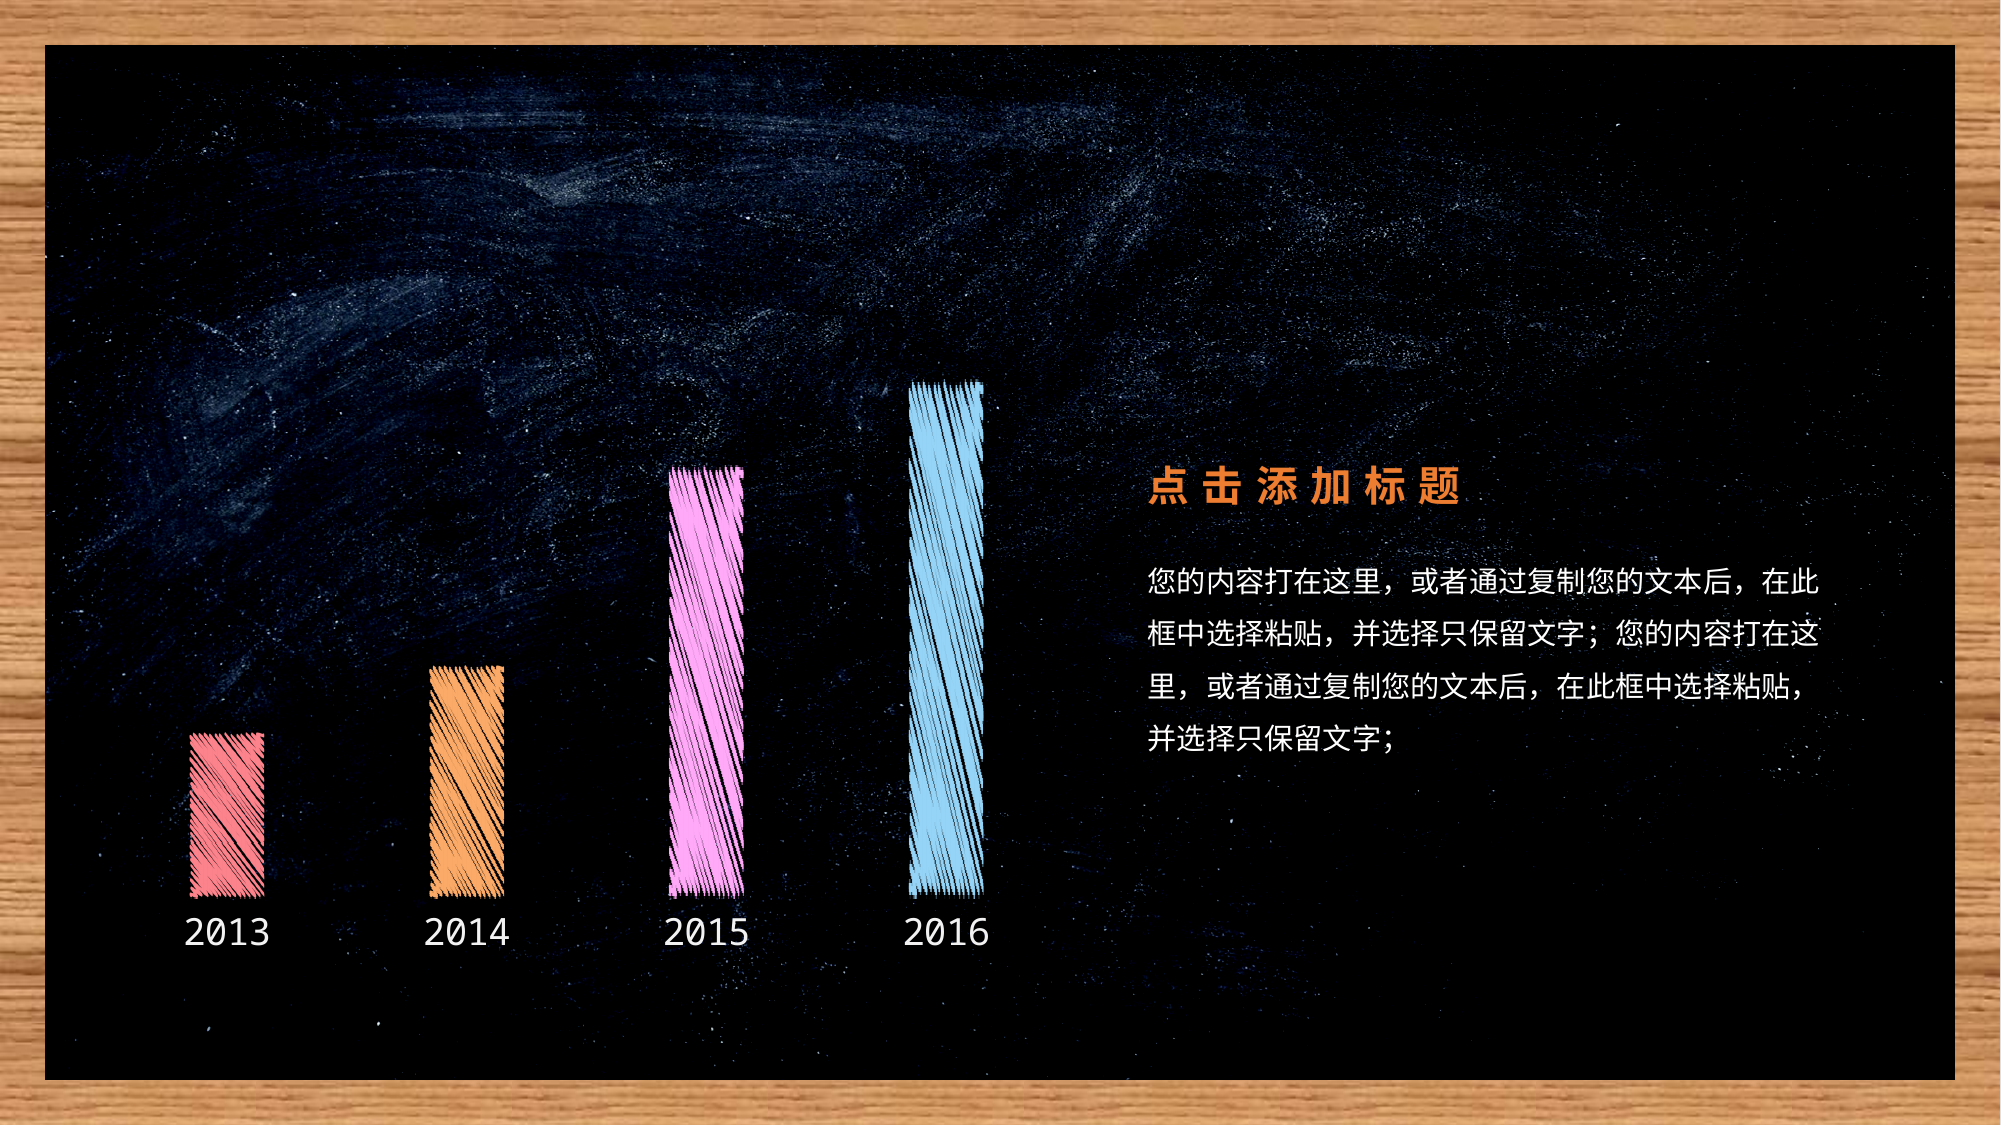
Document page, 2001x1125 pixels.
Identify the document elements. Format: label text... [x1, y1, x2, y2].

text_box 点击添加标题 [1132, 452, 1592, 518]
text_box [0, 0, 2000, 1125]
chart [87, 285, 1086, 971]
text_box 您的内容打在这里，或者通过复制您的文本后，在此框中选择粘贴，并选择只保留文字；您的内容打在这里，或者通过复制您的文本后，在此框中选择粘贴，并选择只保留文字； [1132, 538, 1855, 816]
picture [46, 46, 1954, 1079]
text_box 03 [75, 85, 180, 176]
text_box 实践难点 [180, 93, 649, 169]
